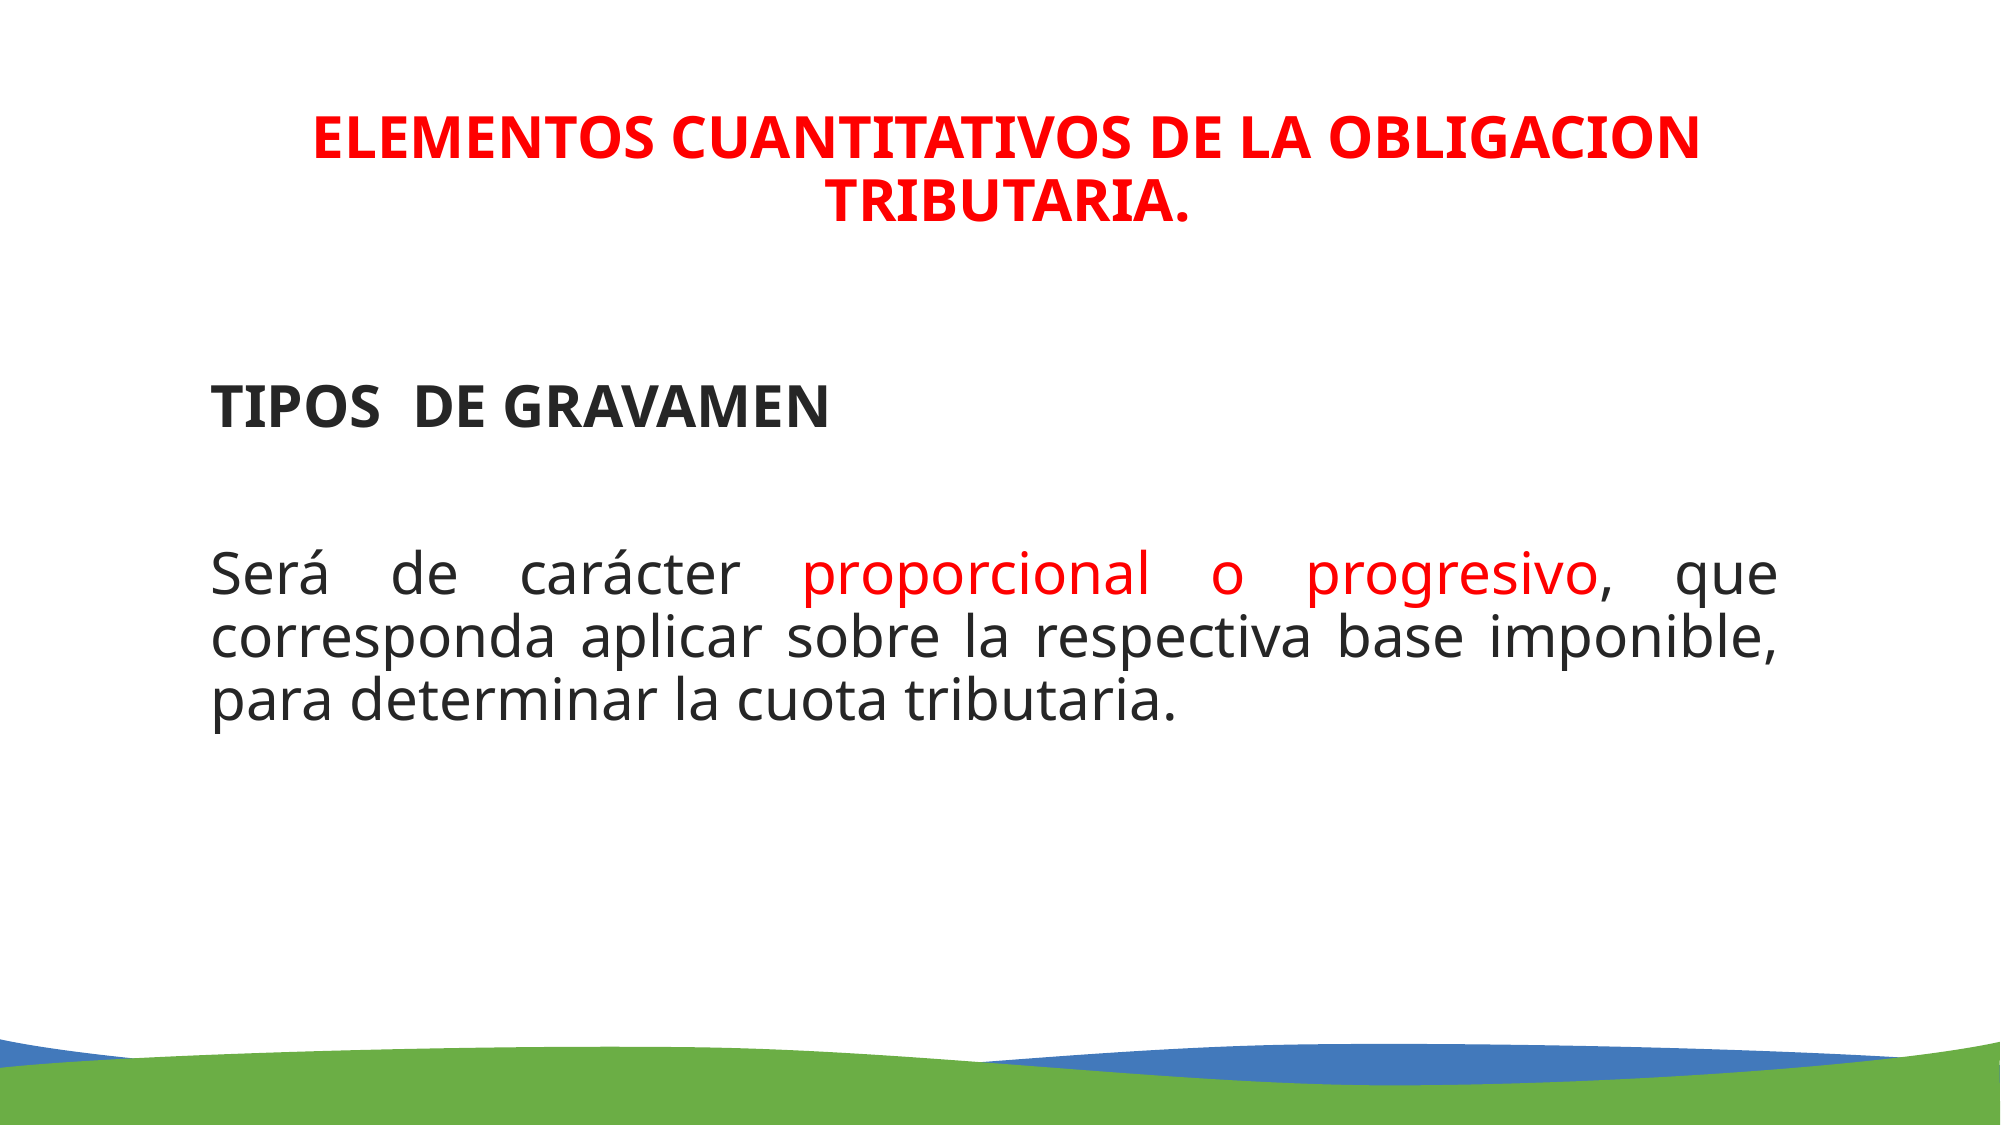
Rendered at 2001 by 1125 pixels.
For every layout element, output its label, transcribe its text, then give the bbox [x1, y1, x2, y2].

title ELEMENTOS CUANTITATIVOS DE LA OBLIGACION TRIBUTARIA. [221, 90, 1795, 259]
text_box TIPOS DE GRAVAMEN Será de carácter proporcional o progresivo, que corresponda aplicar sobre la respectiva base imponible, para determinar la cuota tributaria. [195, 278, 1795, 977]
